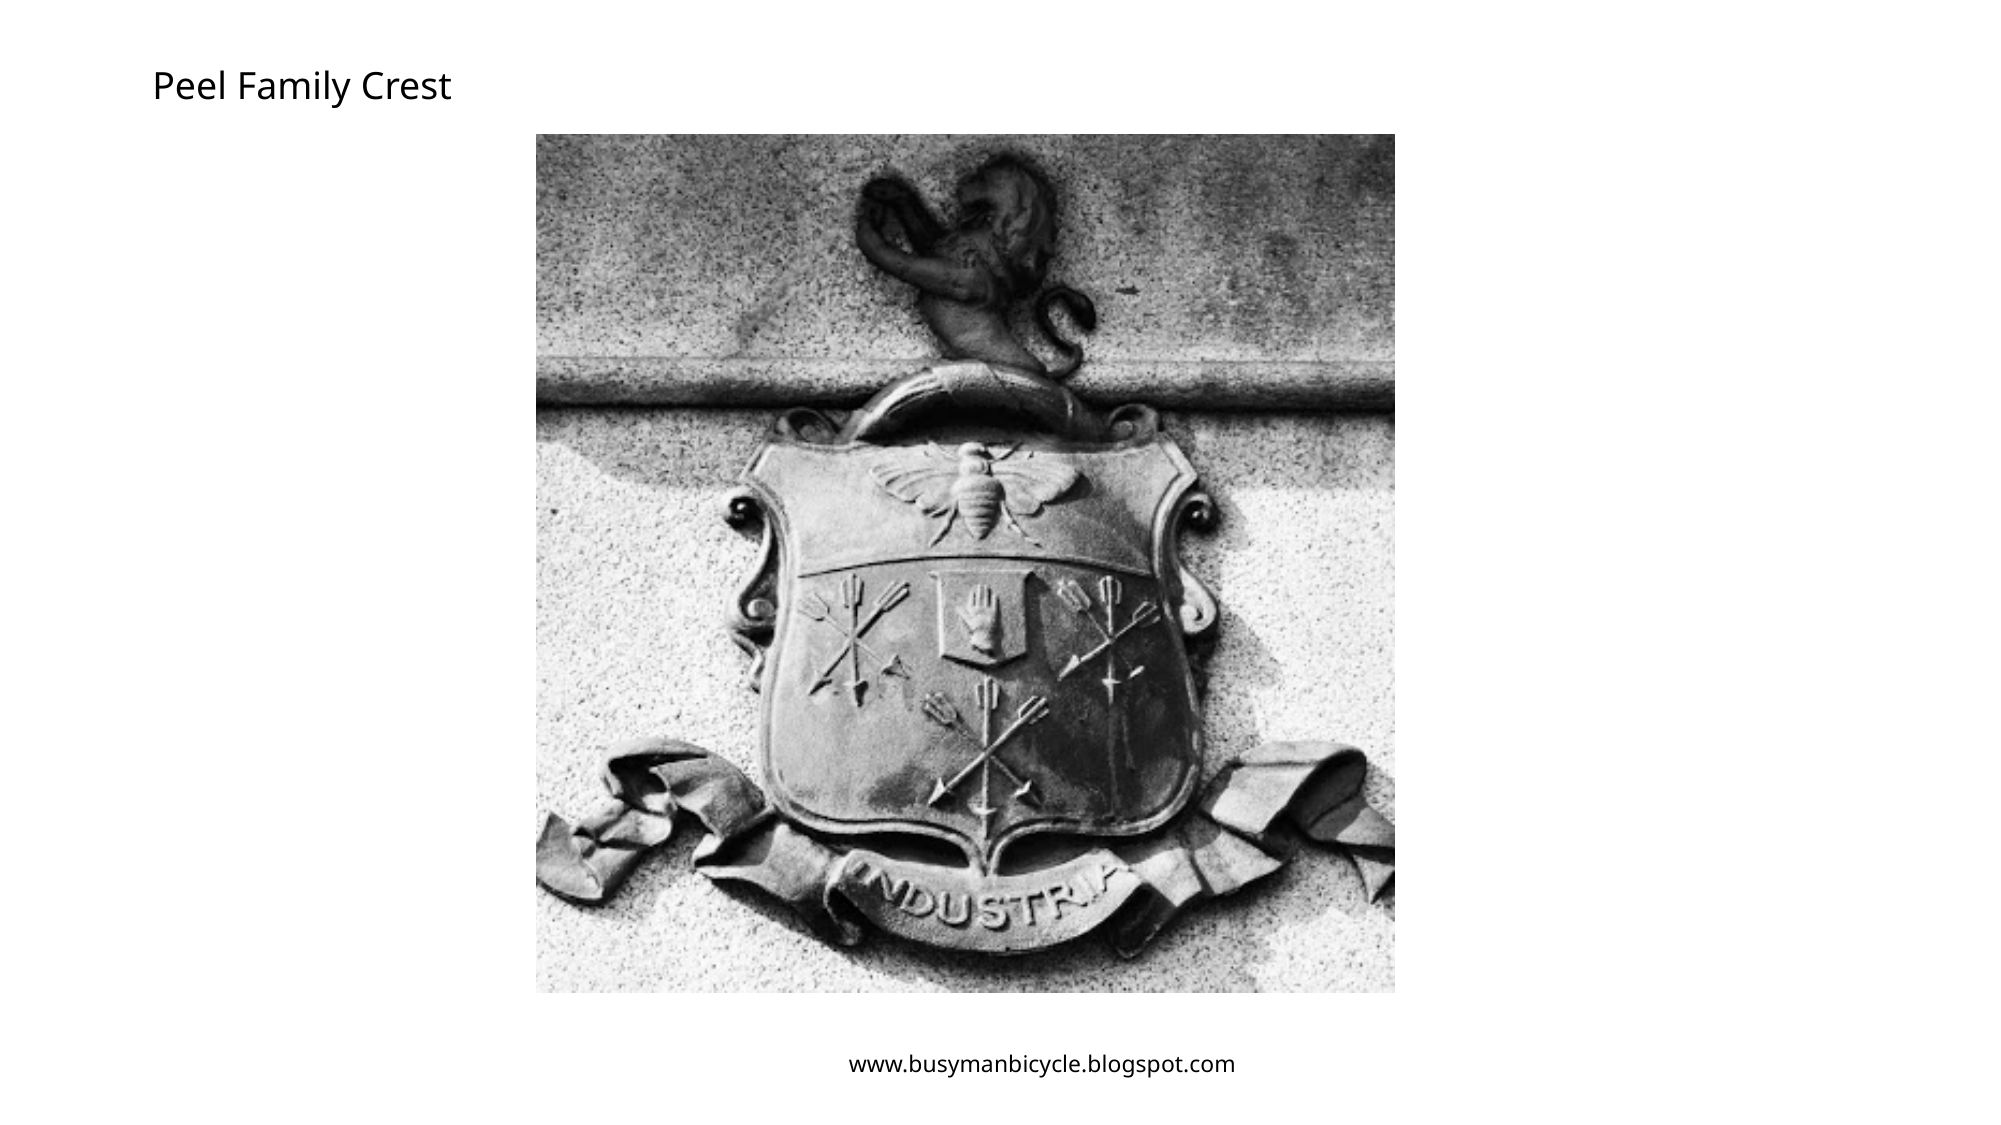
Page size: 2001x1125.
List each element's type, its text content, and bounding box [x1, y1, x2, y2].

text_box Peel Family Crest [137, 59, 1113, 137]
text_box www.busymanbicycle.blogspot.com [833, 1026, 1391, 1104]
picture [536, 134, 1395, 993]
